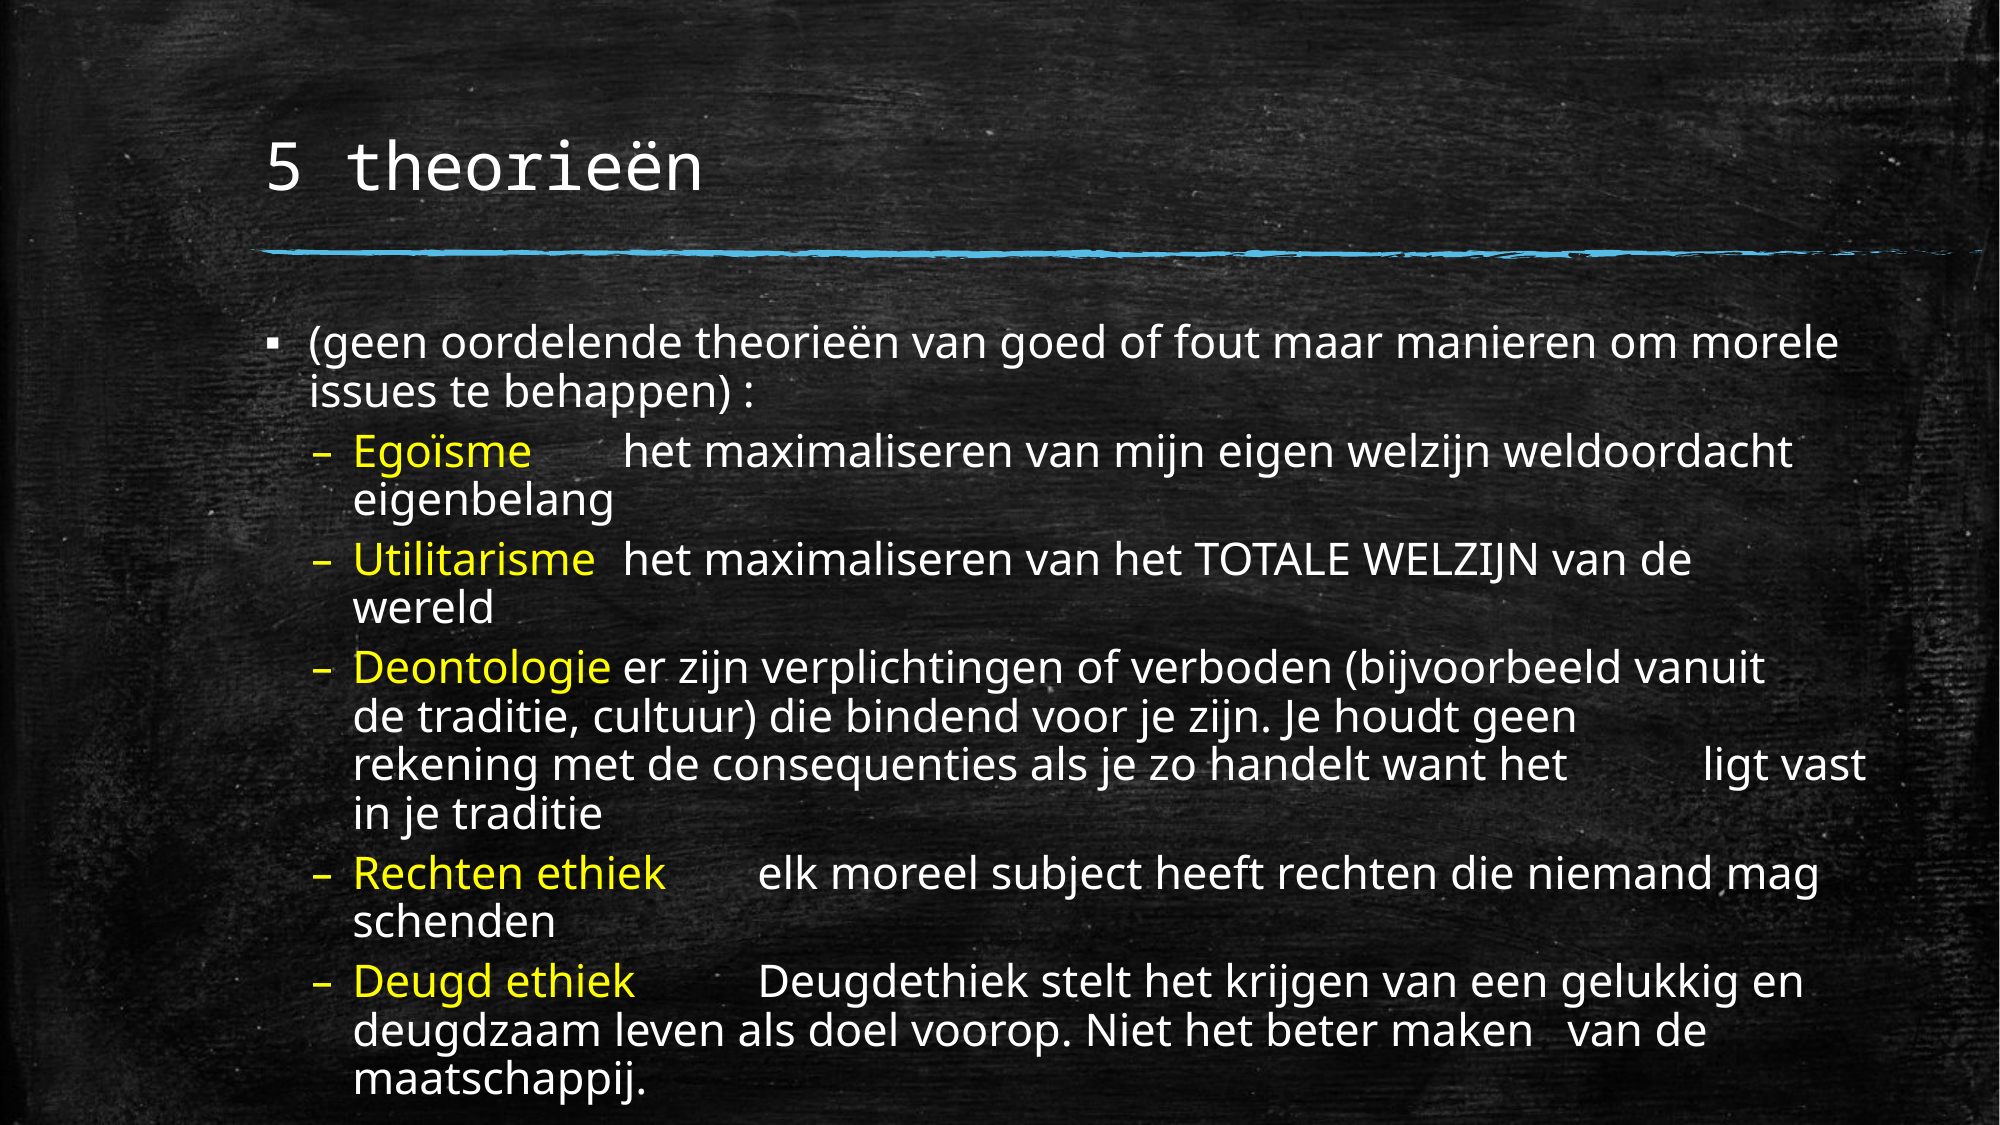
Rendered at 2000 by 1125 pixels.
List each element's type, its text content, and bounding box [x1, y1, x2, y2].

list (geen oordelende theorieën van goed of fout maar manieren om morele issues te behappen) : Egoïsme het maximaliseren van mijn eigen welzijn weldoordacht eigenbelang Utilitarisme het maximaliseren van het TOTALE WELZIJN van de wereld Deontologie er zijn verplichtingen of verboden (bijvoorbeeld vanuit de traditie, cultuur) die bindend voor je zijn. Je houdt geen rekening met de consequenties als je zo handelt want het ligt vast in je traditie Rechten ethiek elk moreel subject heeft rechten die niemand mag schenden Deugd ethiek Deugdethiek stelt het krijgen van een gelukkig en deugdzaam leven als doel voorop. Niet het beter maken van de maatschappij. [249, 312, 1898, 1125]
title 5 theorieën [249, 45, 1898, 213]
